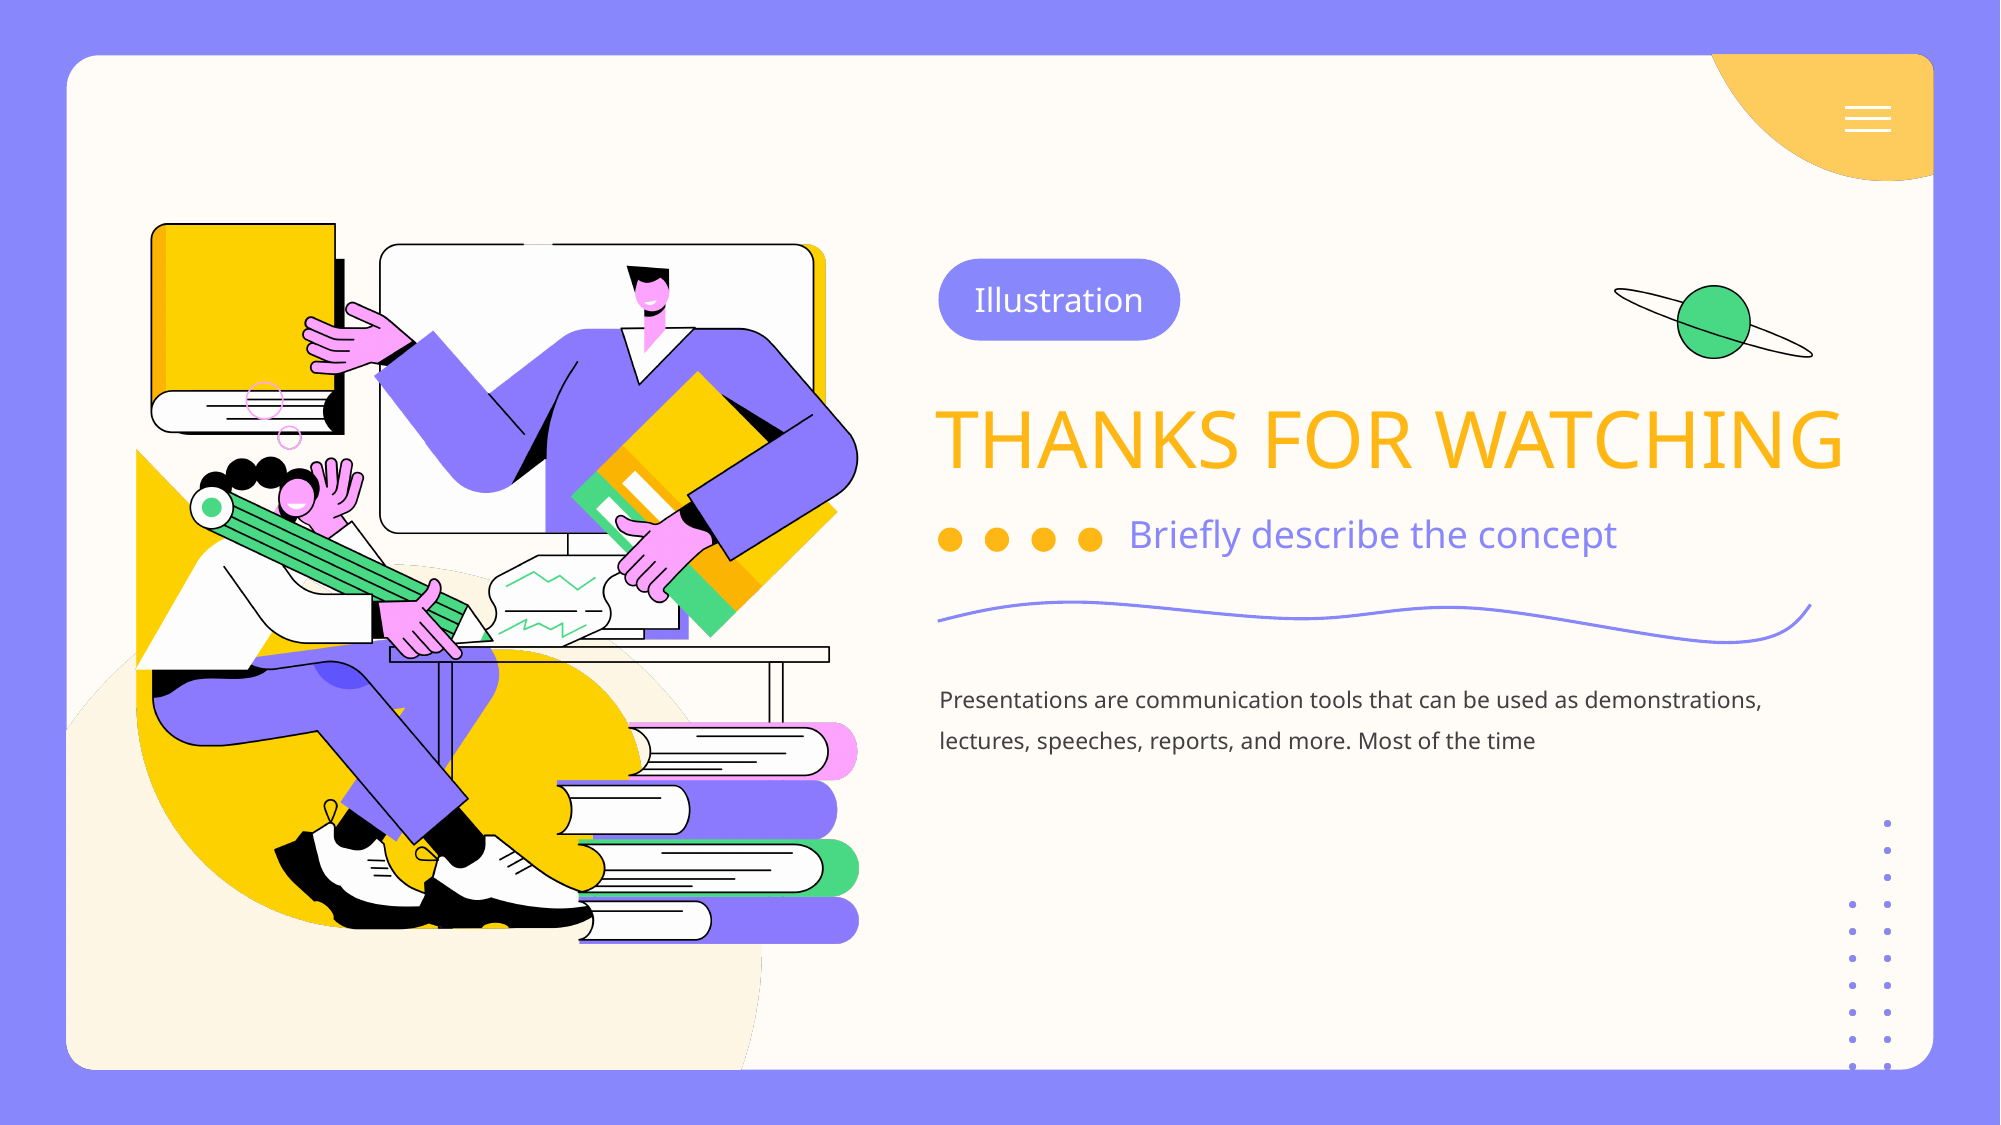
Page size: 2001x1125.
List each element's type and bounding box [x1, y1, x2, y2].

text_box [1844, 107, 1891, 131]
text_box [0, 0, 2000, 1125]
text_box [937, 527, 1103, 552]
picture [1614, 285, 1814, 360]
